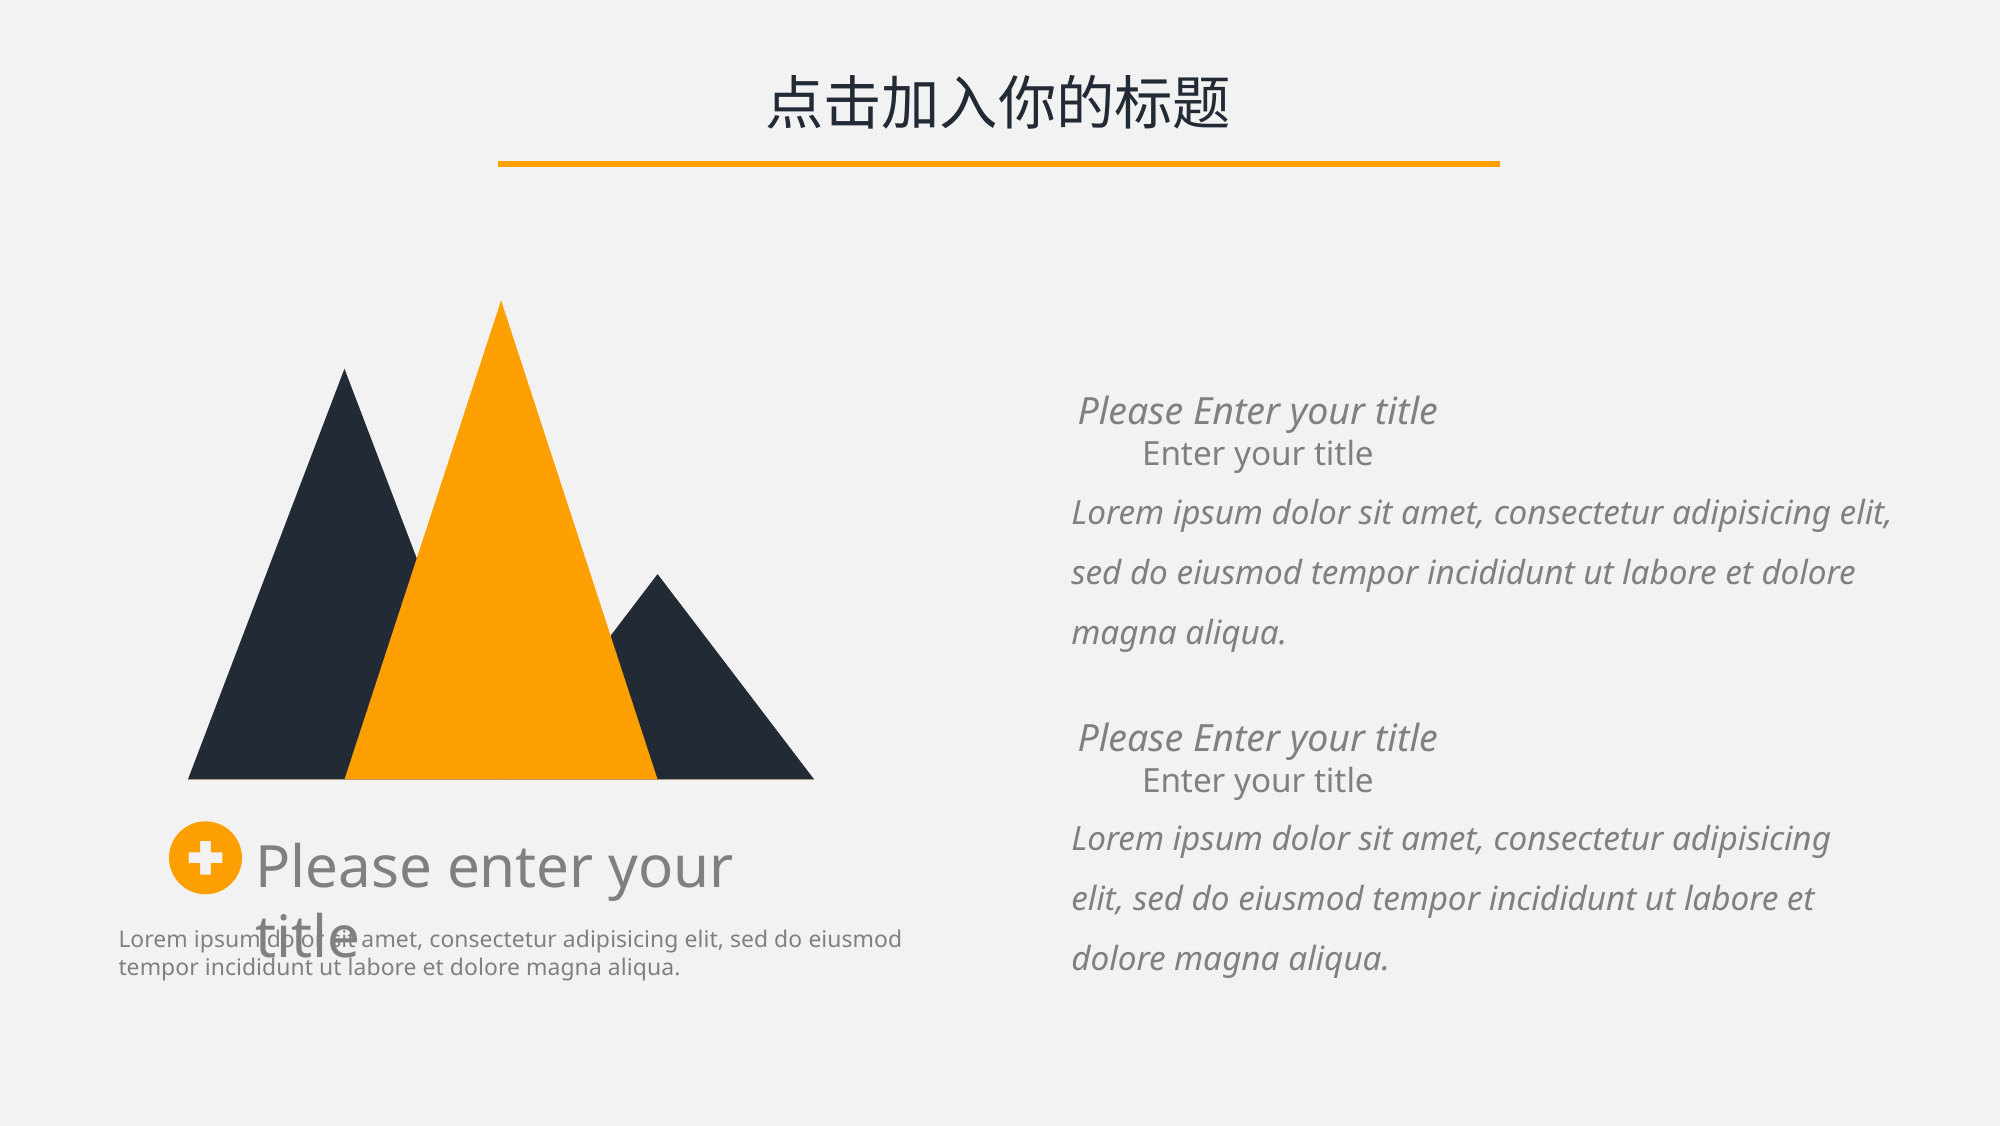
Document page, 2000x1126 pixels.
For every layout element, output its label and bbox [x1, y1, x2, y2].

text_box [497, 65, 1501, 165]
text_box [103, 255, 1923, 989]
